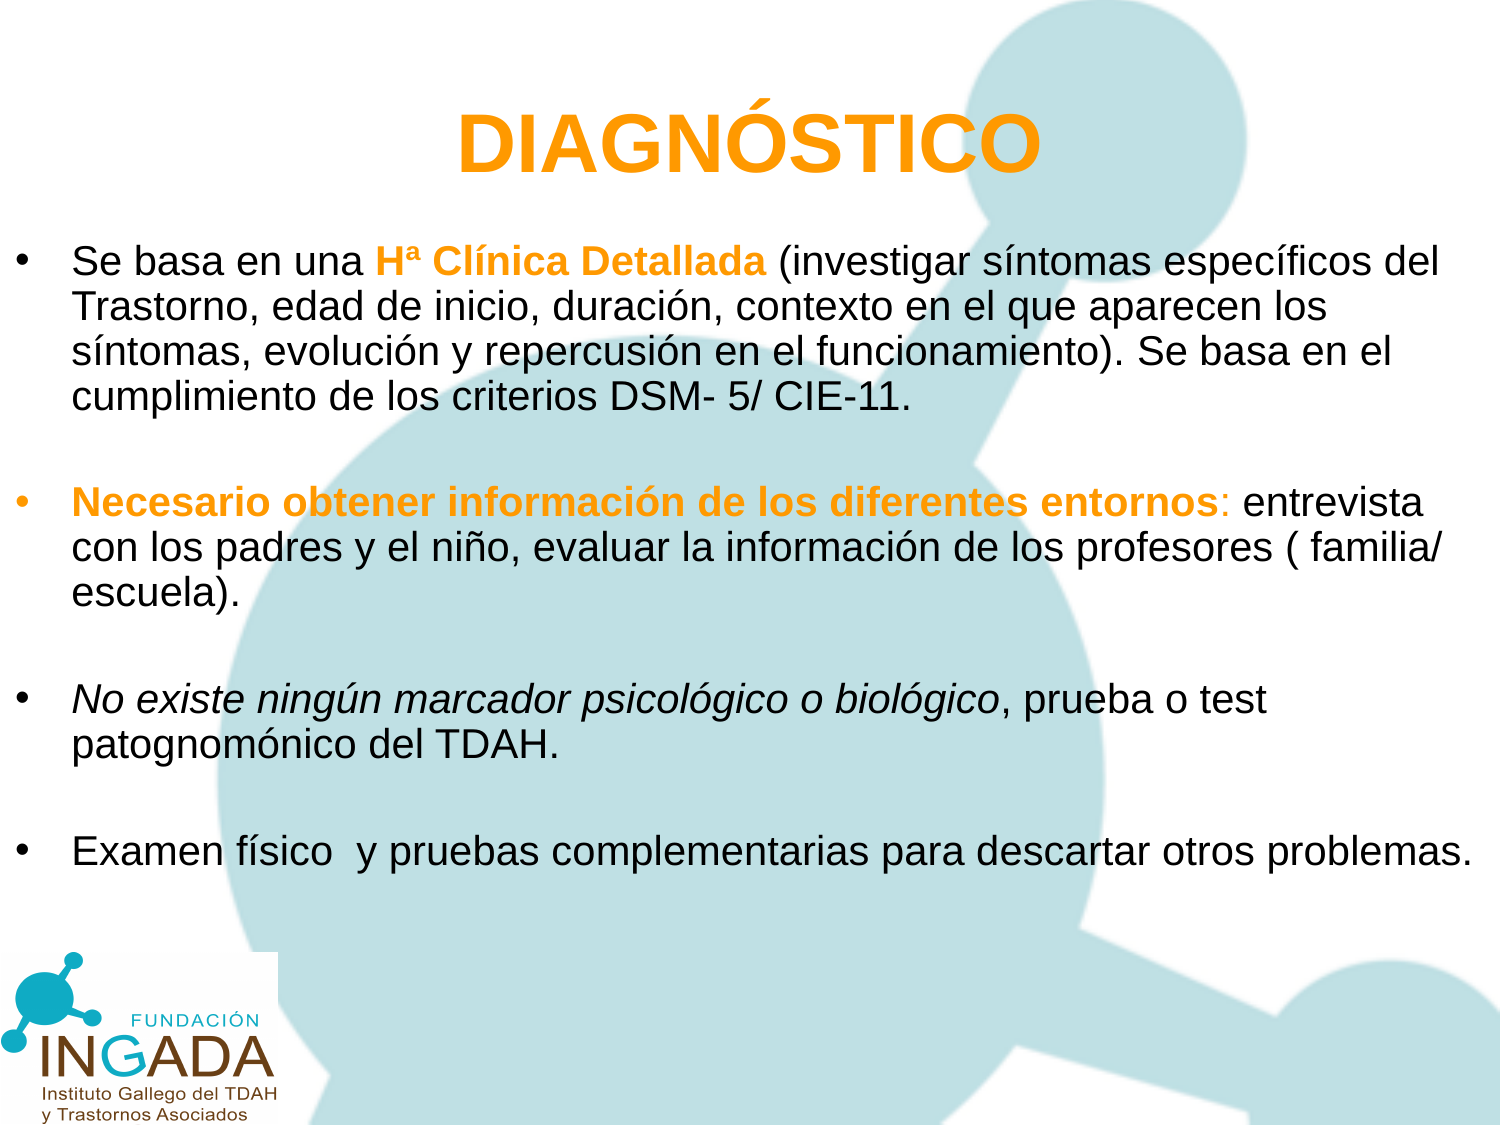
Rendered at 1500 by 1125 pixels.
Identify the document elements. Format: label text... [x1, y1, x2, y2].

title DIAGNÓSTICO [75, 45, 1425, 231]
list Se basa en una Hª Clínica Detallada (investigar síntomas específicos del Trastorno, edad de inicio, duración, contexto en el que aparecen los síntomas, evolución y repercusión en el funcionamiento). Se basa en el cumplimiento de los criterios DSM- 5/ CIE-11. Necesario obtener información de los diferentes entornos: entrevista con los padres y el niño, evaluar la información de los profesores ( familia/ escuela). No existe ningún marcador psicológico o biológico, prueba o test patognomónico del TDAH. Examen físico y pruebas complementarias para descartar otros problemas. [0, 231, 1500, 1125]
